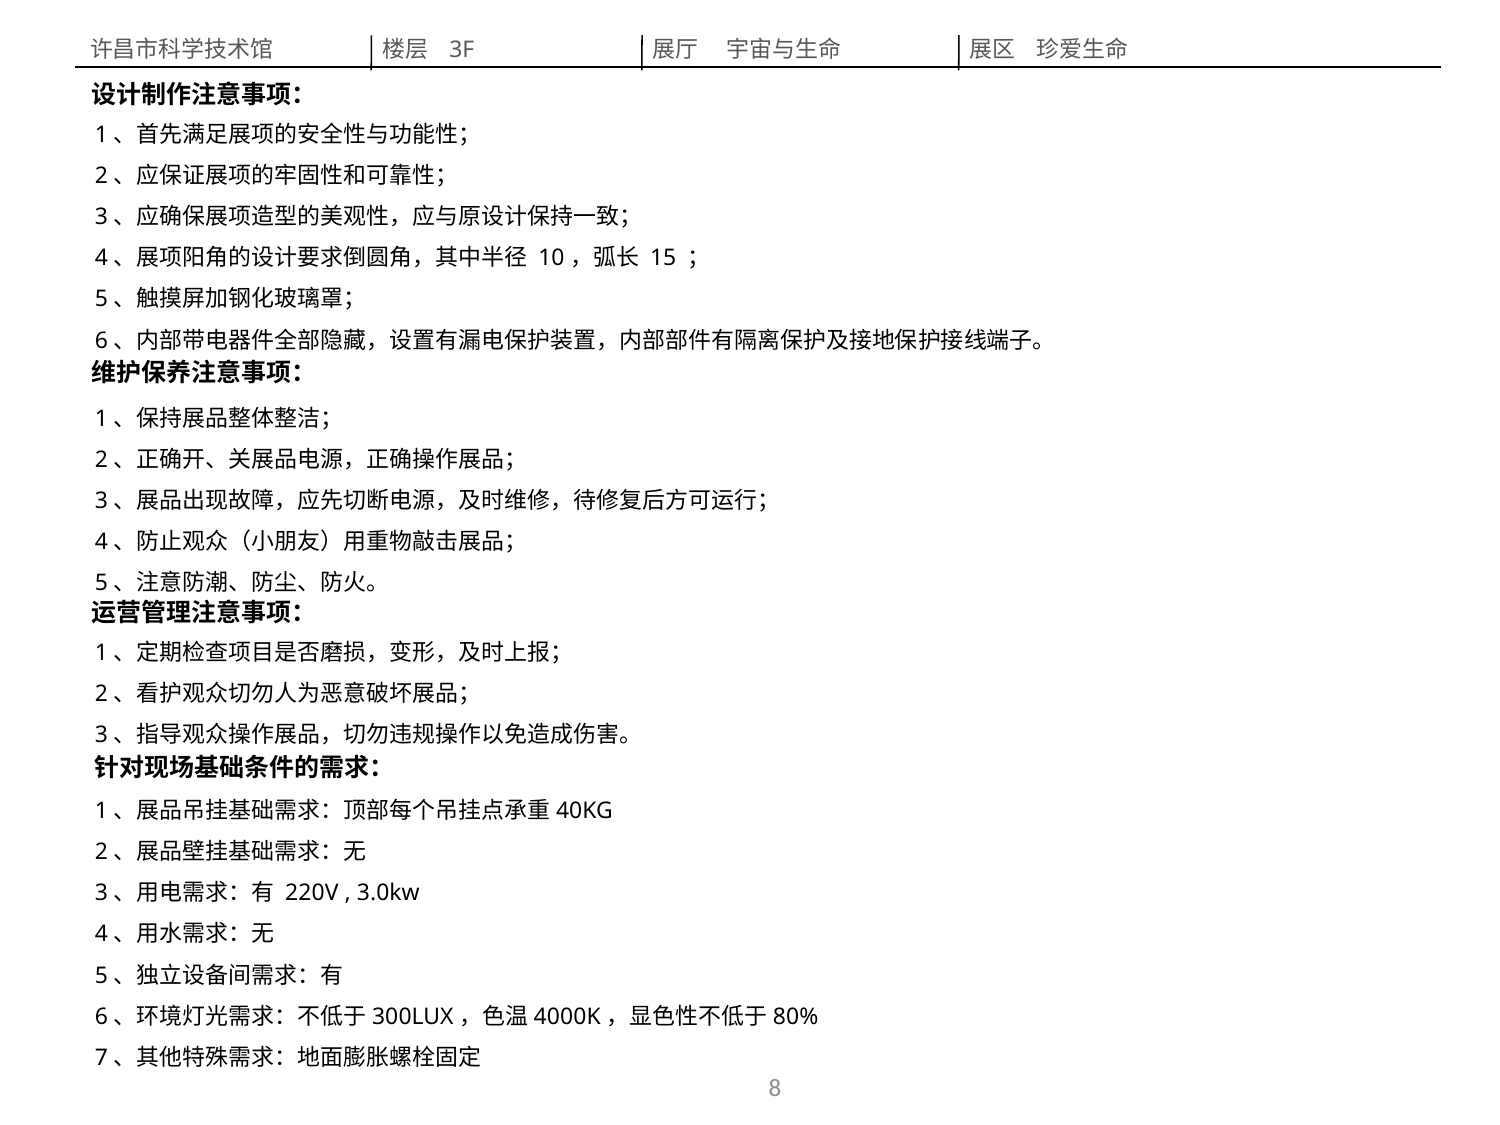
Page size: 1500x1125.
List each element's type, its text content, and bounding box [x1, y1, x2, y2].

text_box 1、保持展品整体整洁； 2、正确开、关展品电源，正确操作展品； 3、展品出现故障，应先切断电源，及时维修，待修复后方可运行； 4、防止观众（小朋友）用重物敲击展品； 5、注意防潮、防尘、防火。 [85, 384, 1493, 600]
slide_number 8 [703, 1036, 795, 1125]
text_box 维护保养注意事项： [82, 352, 700, 392]
text_box 针对现场基础条件的需求： 1、展品吊挂基础需求：顶部每个吊挂点承重40KG 2、展品壁挂基础需求：无 3、用电需求：有 220V , 3.0kw 4、用水需求：无 5、独立设备间需求：有 6、环境灯光需求：不低于300LUX，色温4000K，显色性不低于80% 7、其他特殊需求：地面膨胀螺栓固定 [85, 732, 1493, 1075]
text_box 设计制作注意事项： [82, 73, 700, 113]
text_box 楼层 3F [382, 46, 588, 67]
text_box 展厅 宇宙与生命 [652, 46, 923, 67]
text_box 1、定期检查项目是否磨损，变形，及时上报； 2、看护观众切勿人为恶意破坏展品； 3、指导观众操作展品，切勿违规操作以免造成伤害。 [85, 618, 1493, 732]
text_box 许昌市科学技术馆 [90, 46, 328, 66]
text_box 运营管理注意事项： [82, 591, 700, 631]
text_box 展区 珍爱生命 [969, 46, 1208, 67]
text_box 1、首先满足展项的安全性与功能性； 2、应保证展项的牢固性和可靠性； 3、应确保展项造型的美观性，应与原设计保持一致； 4、展项阳角的设计要求倒圆角，其中半径 10，弧长 15 ； 5、触摸屏加钢化玻璃罩； 6、内部带电器件全部隐藏，设置有漏电保护装置，内部部件有隔离保护及接地保护接线端子。 [85, 101, 1493, 358]
